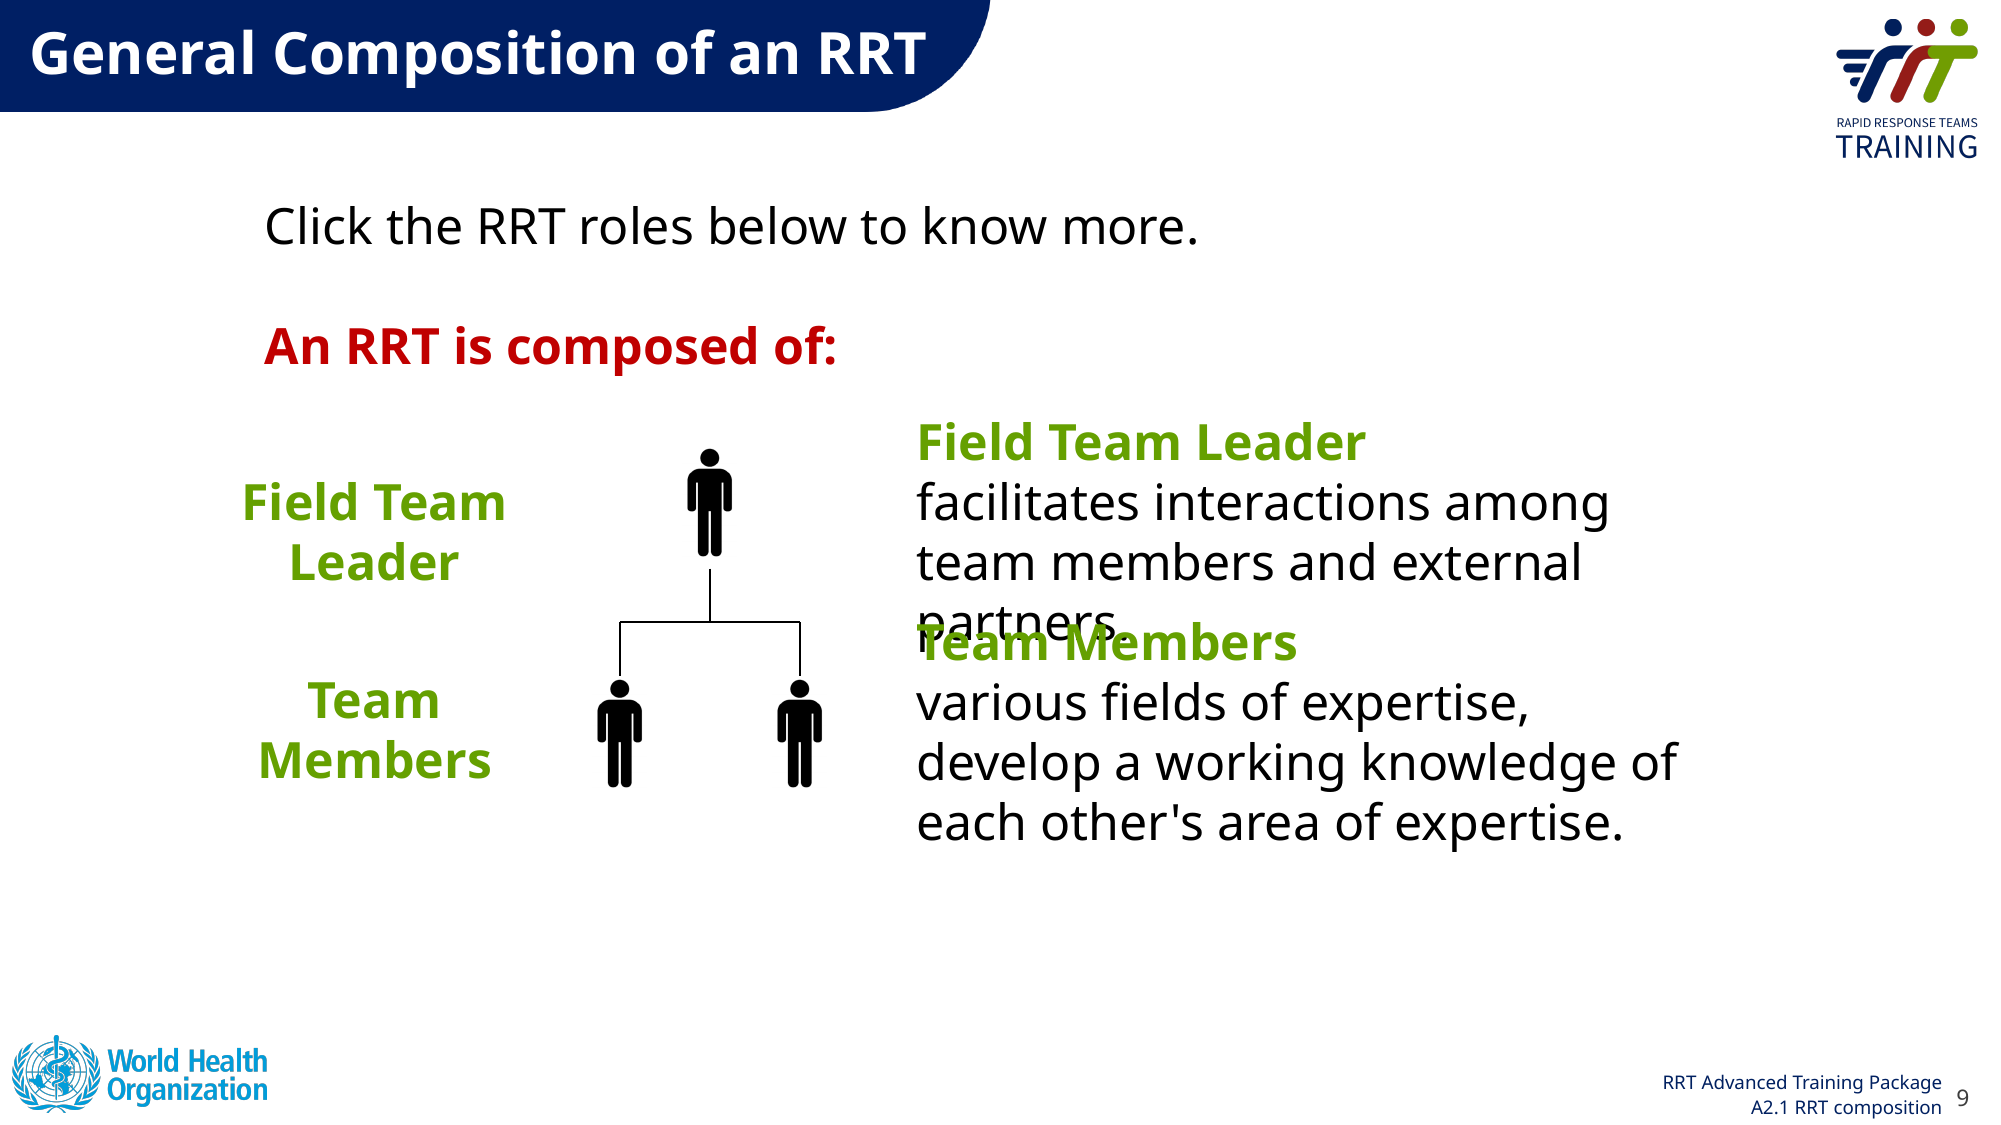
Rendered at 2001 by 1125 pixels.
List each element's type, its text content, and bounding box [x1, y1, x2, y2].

picture [682, 448, 737, 557]
text_box Field Team Leader facilitates interactions among team members and external partners. [908, 402, 1729, 658]
picture [12, 1035, 267, 1113]
text_box Team Members various fields of expertise, develop a working knowledge of each other's area of expertise. [908, 603, 1706, 859]
text_box Field Team Leader [198, 463, 551, 599]
text_box Click the RRT roles below to know more. An RRT is composed of: [257, 187, 1665, 383]
picture [592, 678, 647, 788]
picture [1835, 19, 1978, 167]
picture [12, 1083, 48, 1113]
picture [58, 1050, 64, 1058]
picture [772, 678, 827, 788]
title General Composition of an RRT [21, 2, 1108, 110]
slide_number 9 [1882, 1037, 1912, 1082]
text_box Team Members [235, 660, 515, 796]
picture [0, 0, 991, 112]
